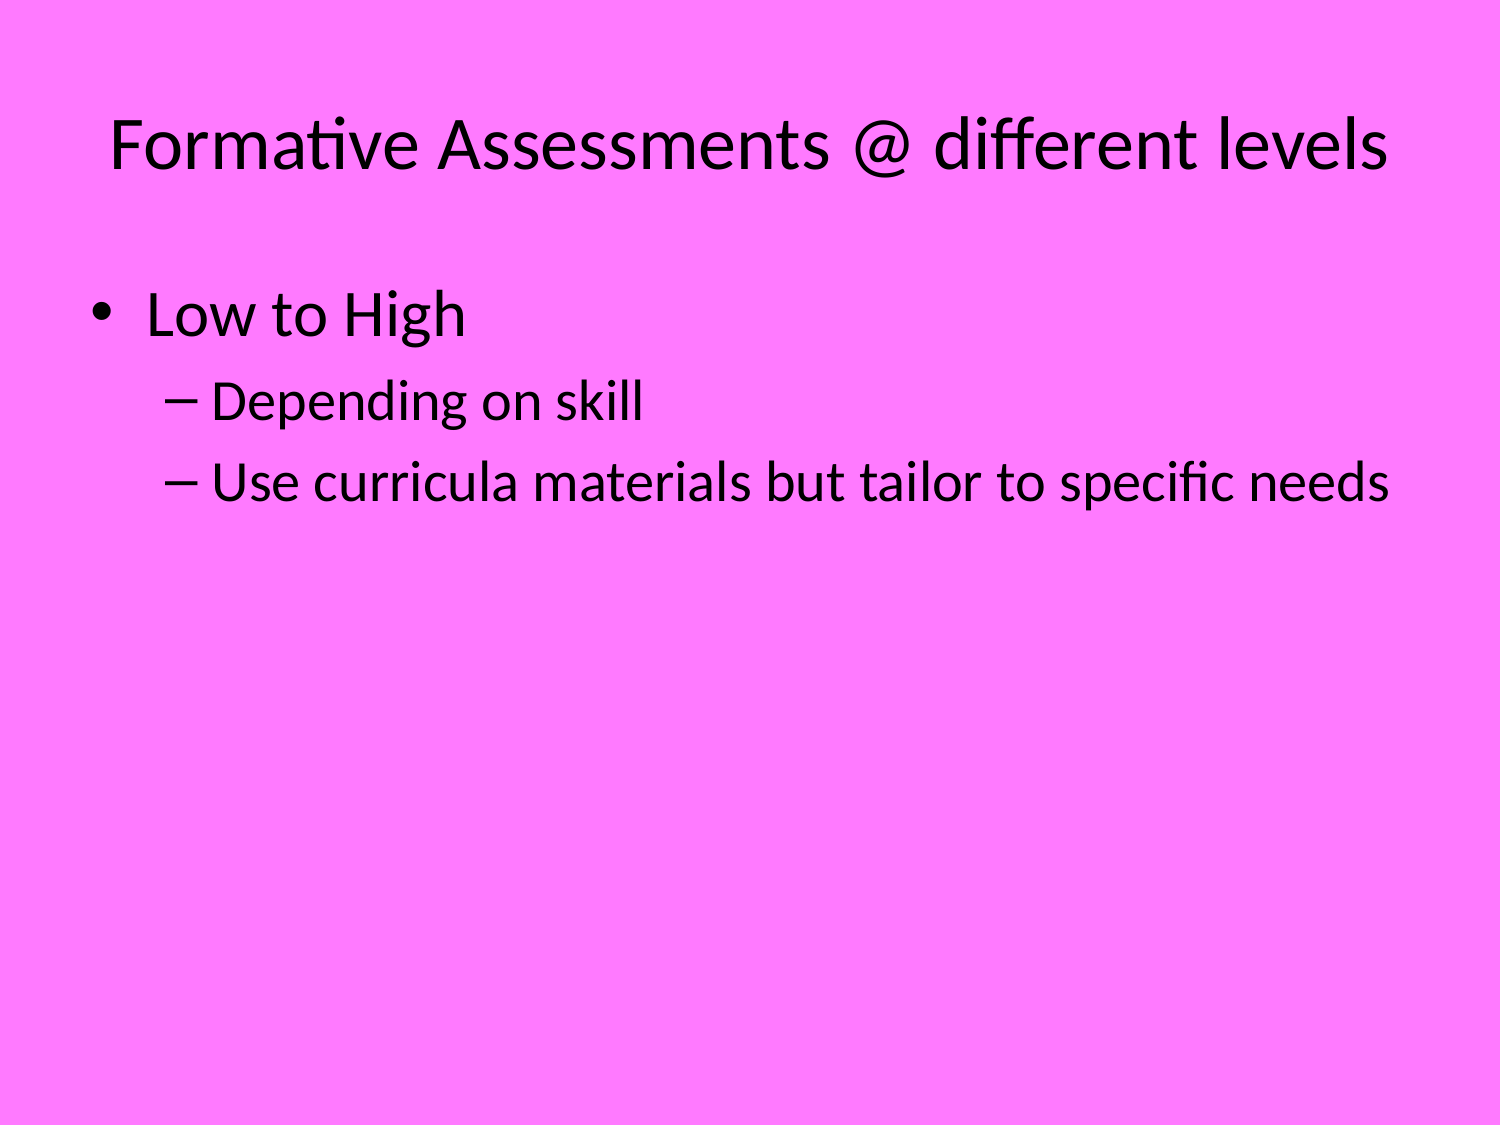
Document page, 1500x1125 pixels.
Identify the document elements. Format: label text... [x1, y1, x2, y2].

list Low to High Depending on skill Use curricula materials but tailor to specific needs [75, 262, 1425, 1005]
title Formative Assessments @ different levels [75, 45, 1425, 233]
